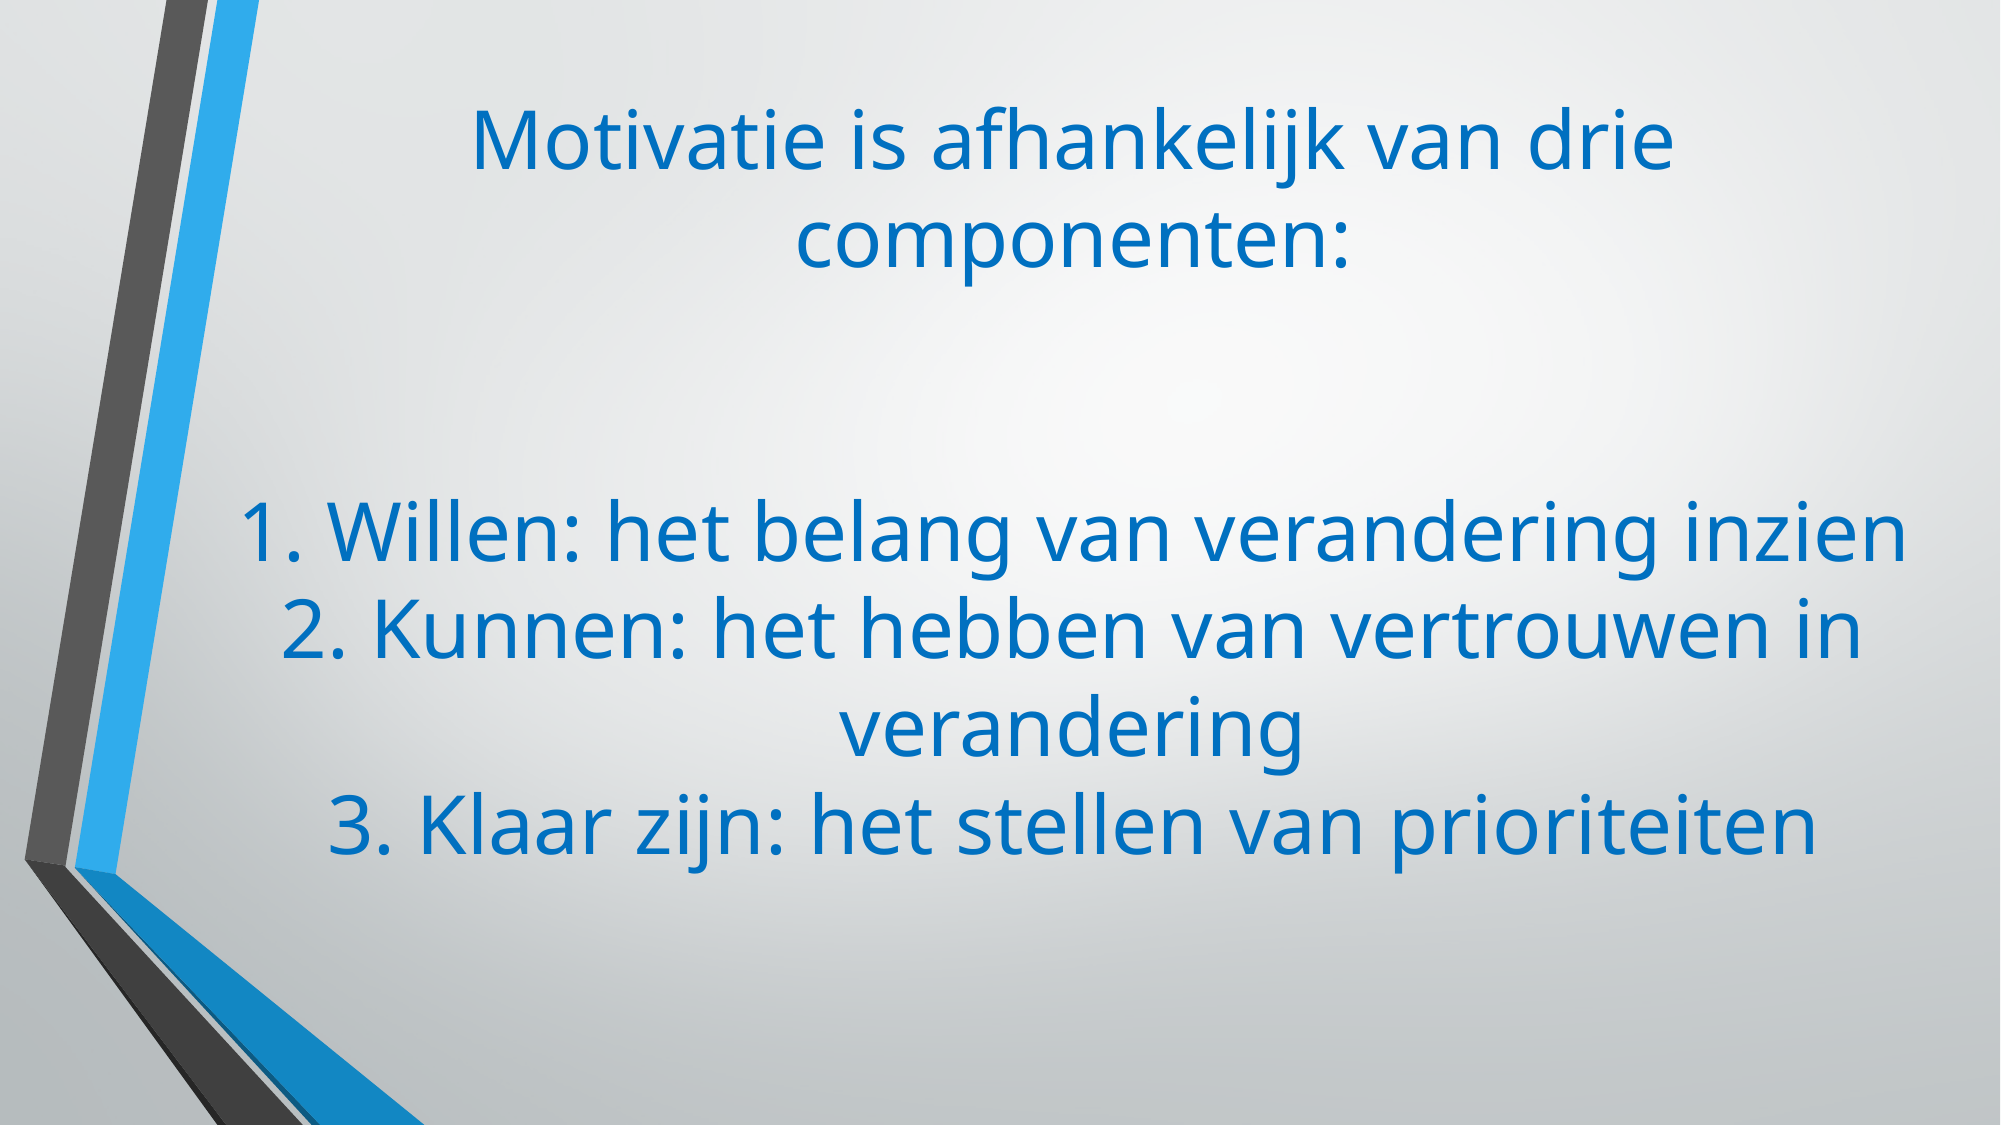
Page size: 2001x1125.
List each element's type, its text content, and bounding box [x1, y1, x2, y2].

title Motivatie is afhankelijk van drie componenten: 1. Willen: het belang van verandering inzien 2. Kunnen: het hebben van vertrouwen in verandering 3. Klaar zijn: het stellen van prioriteiten [205, 61, 1941, 898]
